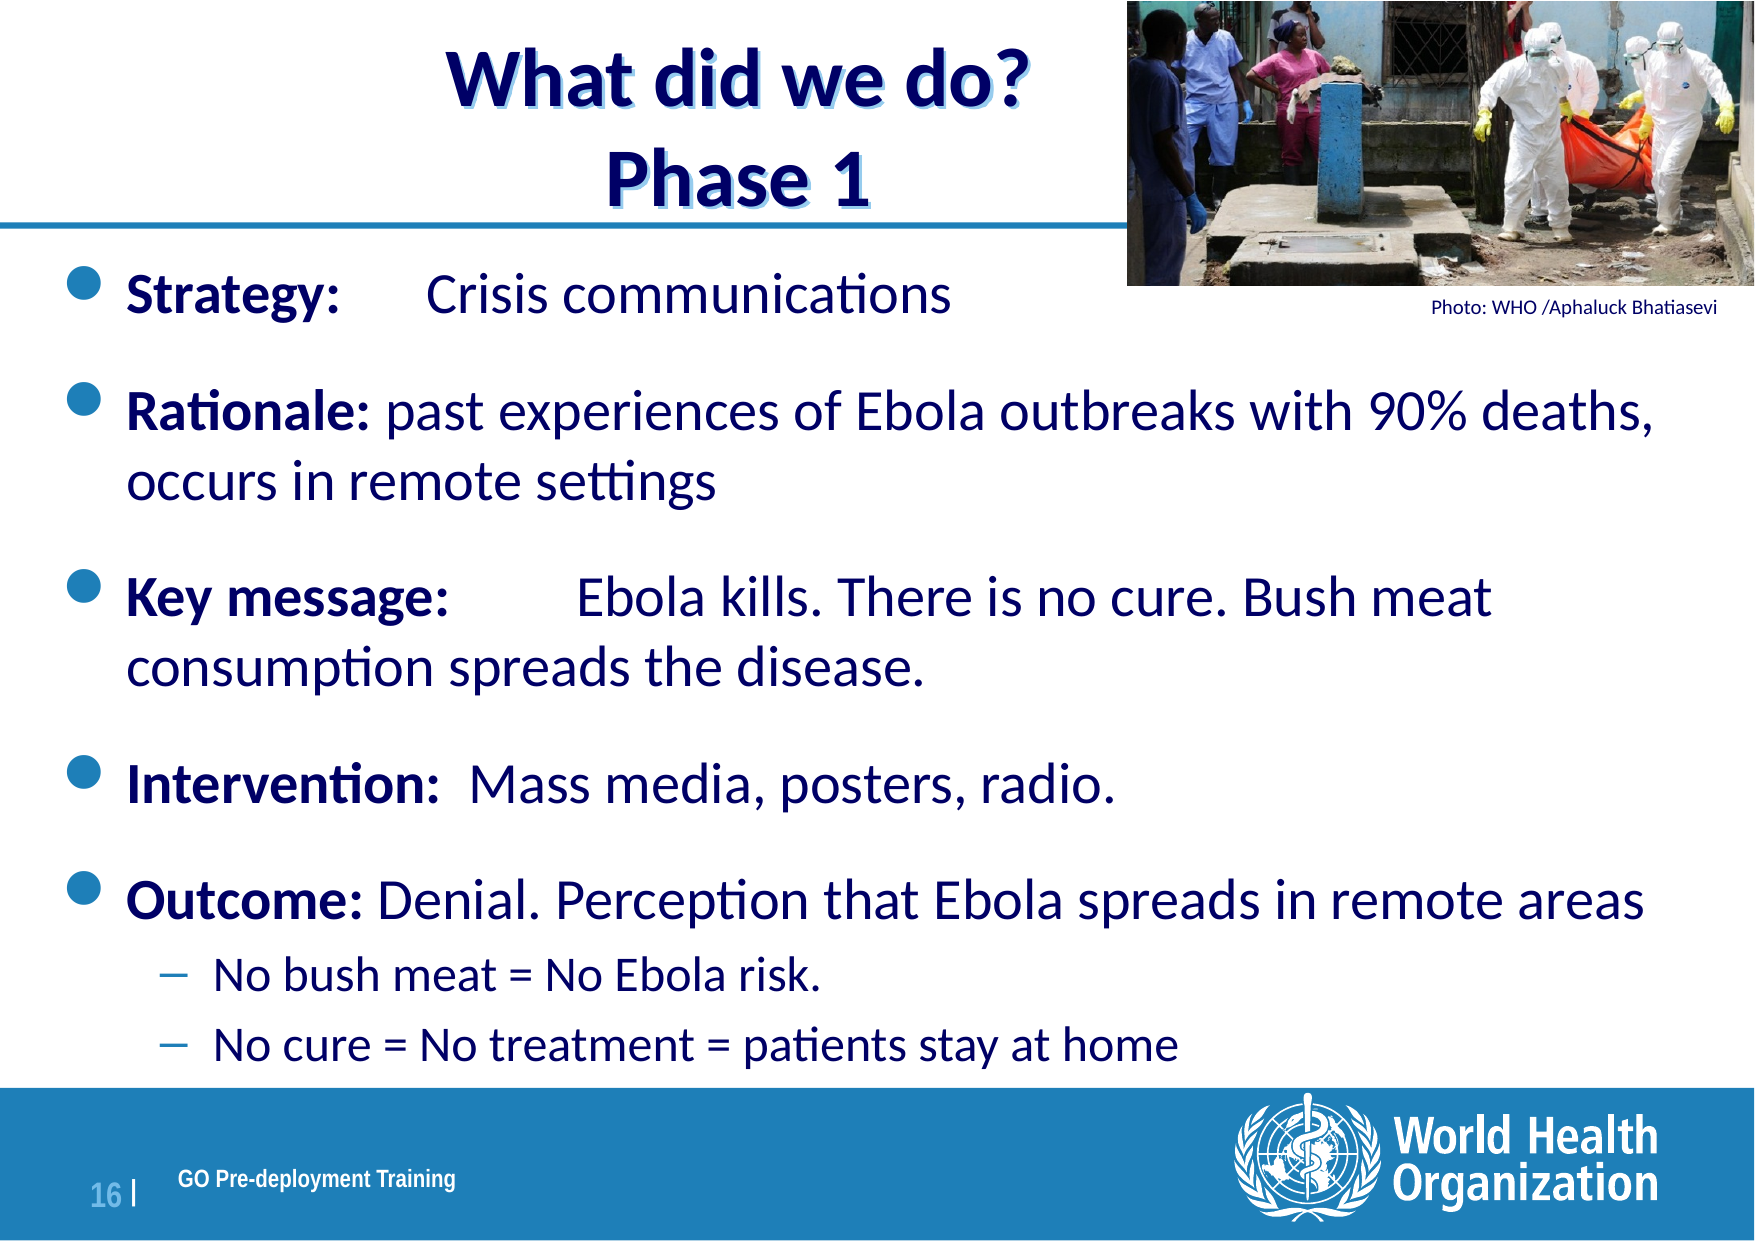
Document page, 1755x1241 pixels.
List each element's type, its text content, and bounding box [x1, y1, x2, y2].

text_box Photo: WHO /Aphaluck Bhatiasevi [1208, 294, 1735, 328]
title What did we do? Phase 1 [0, 0, 1125, 247]
list Strategy: Crisis communications Rationale: past experiences of Ebola outbreaks with 90% deaths, occurs in remote settings Key message: Ebola kills. There is no cure. Bush meat consumption spreads the disease. Intervention: Mass media, posters, radio. Outcome: Denial. Perception that Ebola spreads in remote areas No bush meat = No Ebola risk. No cure = No treatment = patients stay at home [62, 255, 1667, 1073]
picture [1127, 1, 1755, 286]
